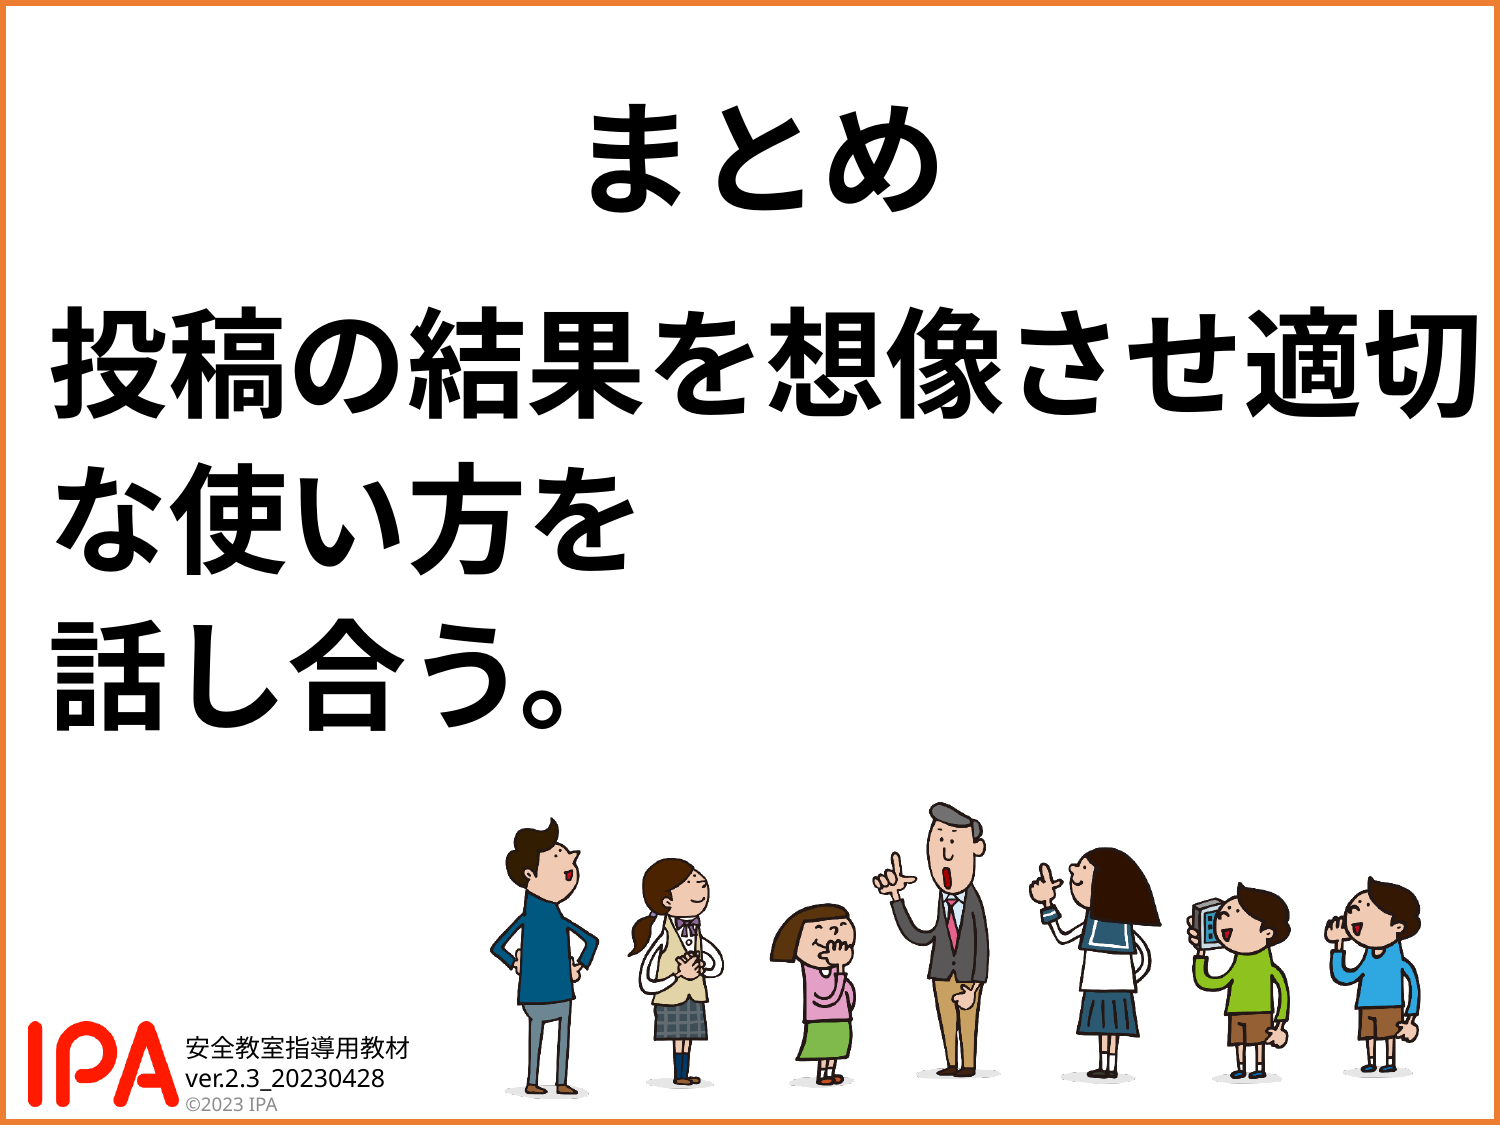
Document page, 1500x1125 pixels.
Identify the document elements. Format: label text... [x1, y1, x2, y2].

picture [28, 1021, 179, 1107]
title 投稿の結果を想像させ適切な使い方を 話し合う。 [33, 275, 1500, 761]
picture [490, 802, 1421, 1099]
